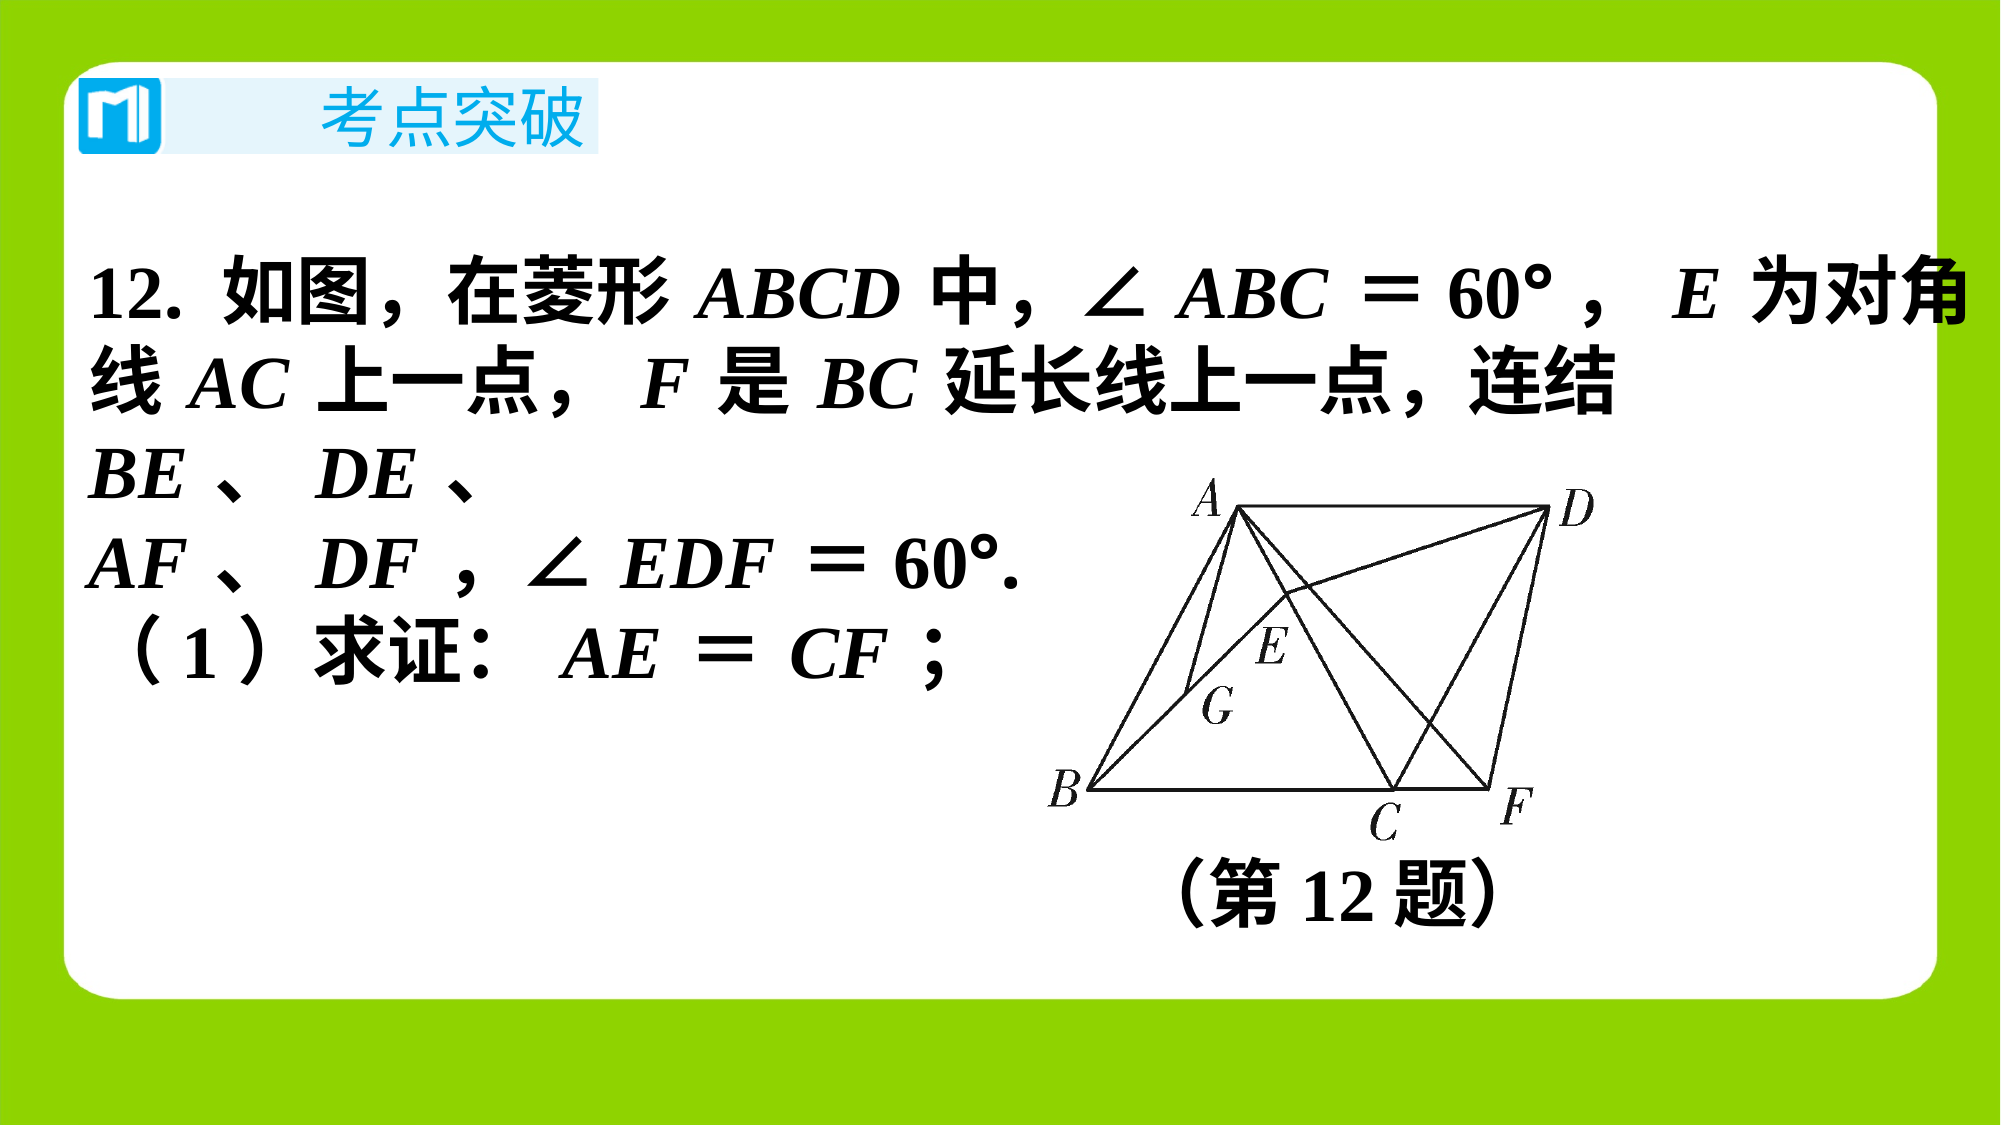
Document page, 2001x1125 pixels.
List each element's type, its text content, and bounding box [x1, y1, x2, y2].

text_box 12. 如图，在菱形ABCD中，∠ABC＝60°，E为对角 线AC上一点，F是BC延长线上一点，连结BE、DE、 AF、DF，∠EDF＝60°. （1）求证：AE＝CF； [88, 243, 1974, 608]
picture [0, 0, 2001, 1125]
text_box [1047, 478, 1594, 938]
